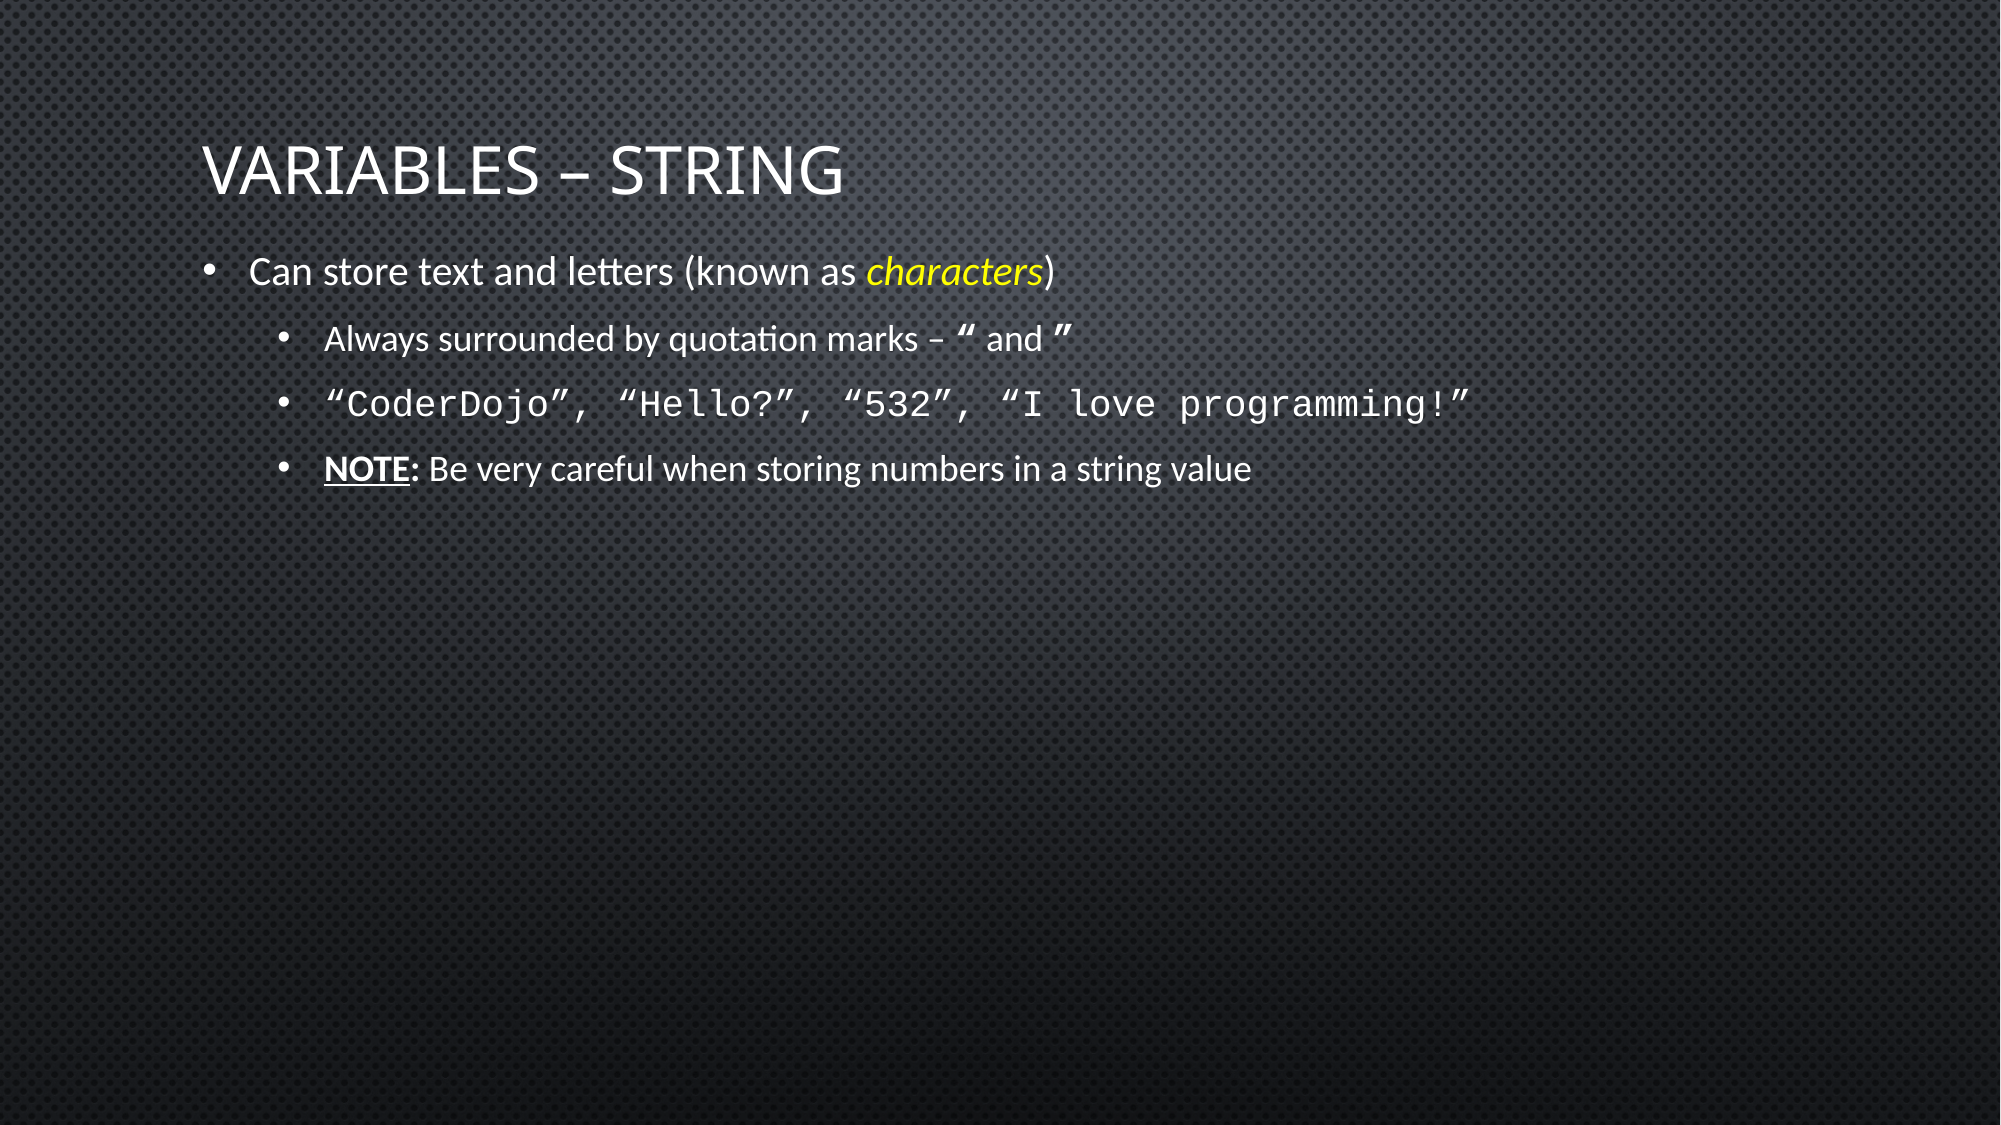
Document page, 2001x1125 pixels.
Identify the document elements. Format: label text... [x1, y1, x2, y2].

list Can store text and letters (known as characters) Always surrounded by quotation marks – “ and ” “CoderDojo”, “Hello?”, “532”, “I love programming!” NOTE: Be very careful when storing numbers in a string value [187, 236, 1813, 950]
title Variables – string [187, 99, 1813, 236]
